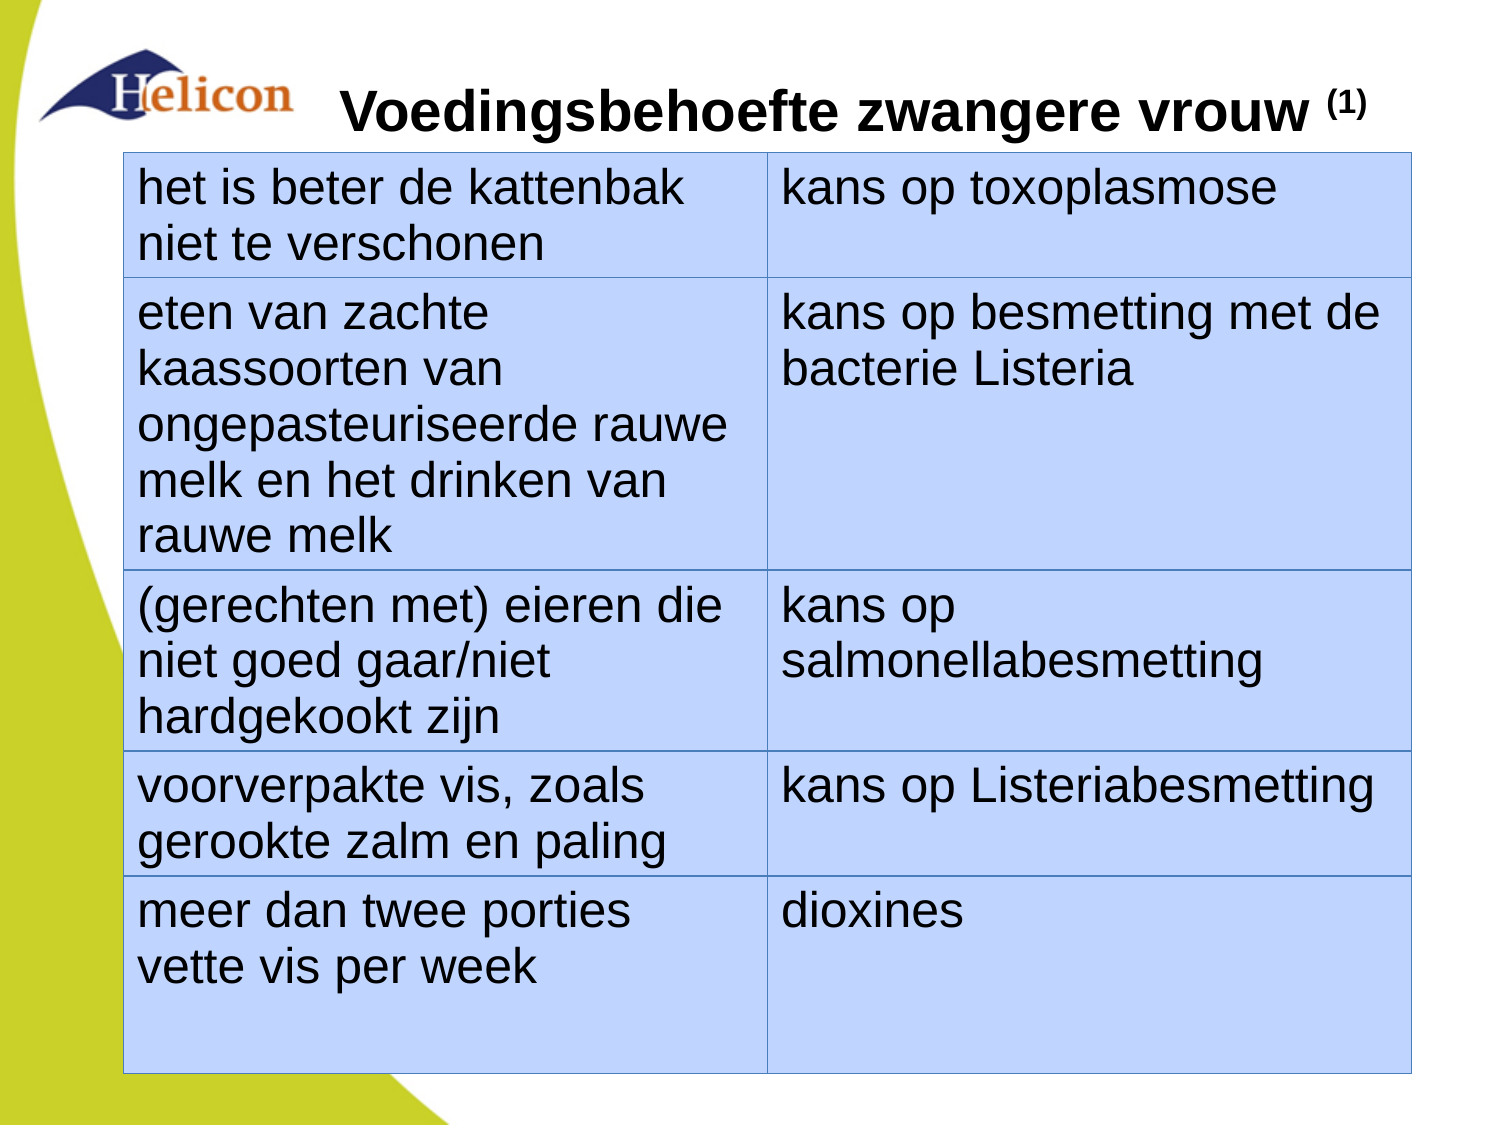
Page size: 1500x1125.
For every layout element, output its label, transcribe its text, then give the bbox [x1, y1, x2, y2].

table_cell dioxines [768, 877, 1411, 1073]
table_header het is beter de kattenbak niet te verschonen [124, 153, 767, 277]
title Voedingsbehoefte zwangere vrouw (1) [324, 54, 1415, 161]
table_cell kans op besmetting met de bacterie Listeria [768, 278, 1411, 569]
table_cell (gerechten met) eieren die niet goed gaar/niet hardgekookt zijn [124, 571, 767, 750]
table_cell kans op salmonellabesmetting [768, 571, 1411, 750]
table_header kans op toxoplasmose [768, 153, 1411, 277]
table_cell voorverpakte vis, zoals gerookte zalm en paling [124, 752, 767, 875]
table_cell eten van zachte kaassoorten van ongepasteuriseerde rauwe melk en het drinken van rauwe melk [124, 278, 767, 569]
picture [0, 0, 1500, 1125]
table_cell kans op Listeriabesmetting [768, 752, 1411, 875]
table_cell meer dan twee porties vette vis per week [124, 877, 767, 1073]
